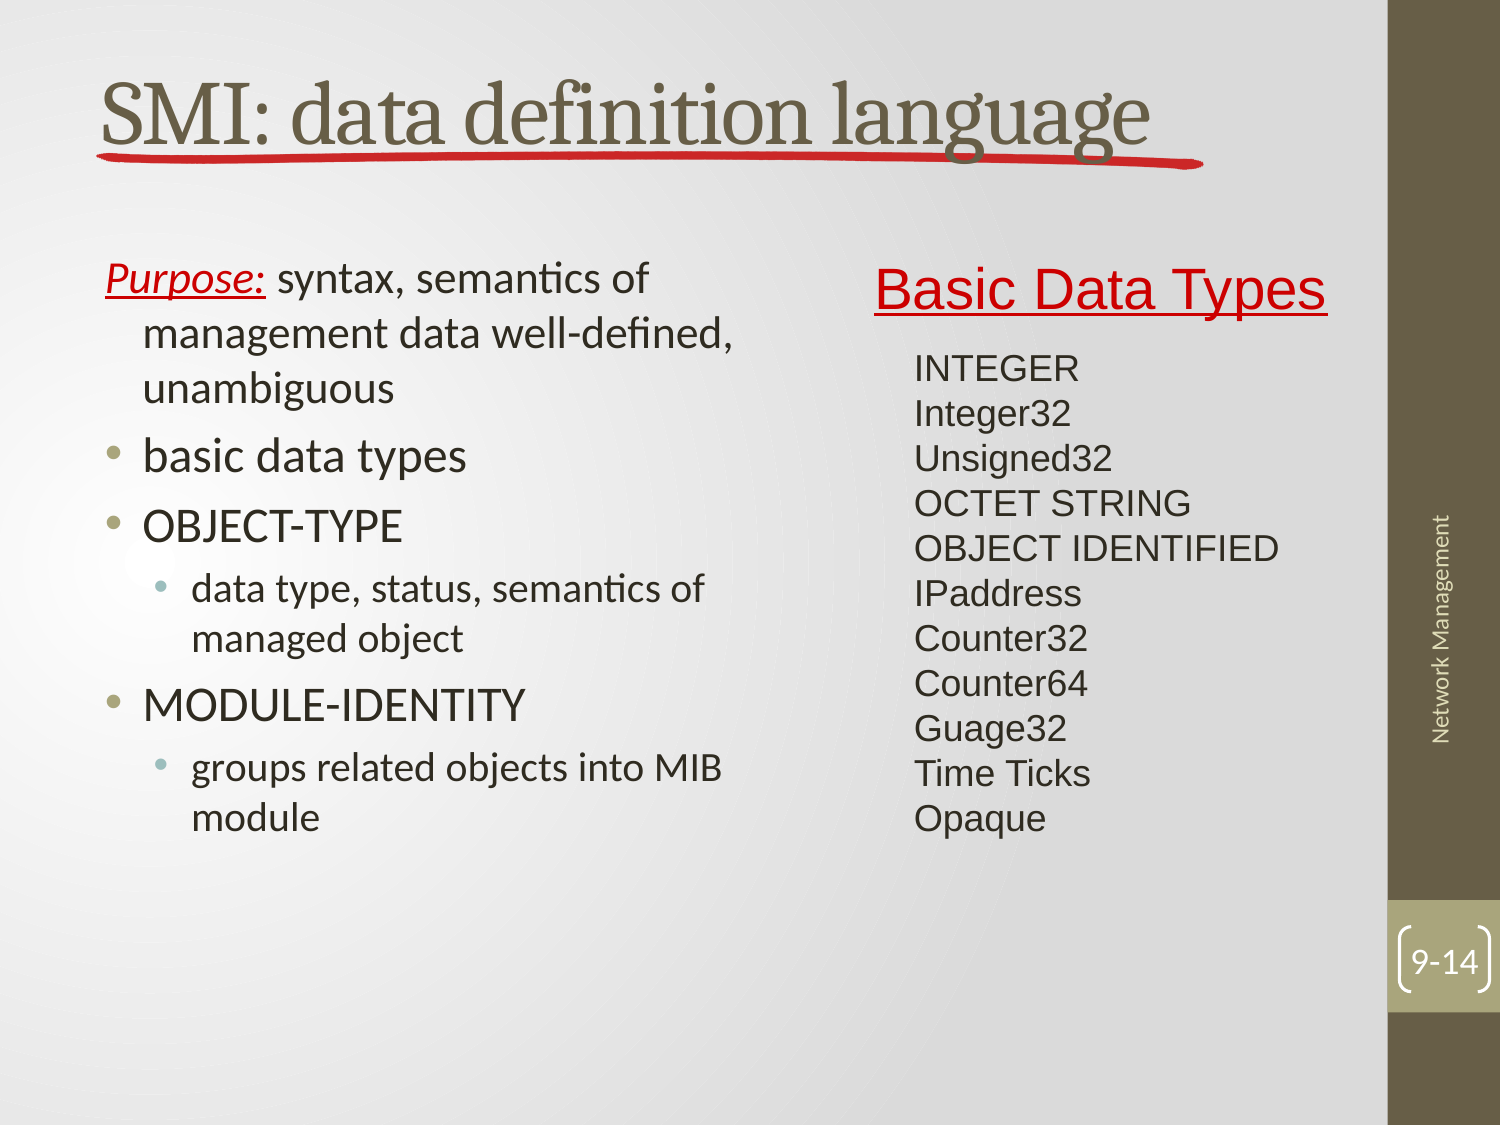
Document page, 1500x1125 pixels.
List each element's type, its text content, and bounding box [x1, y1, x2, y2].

title SMI: data definition language [87, 31, 1363, 184]
picture [90, 146, 1217, 176]
text_box Basic Data Types [859, 244, 1343, 329]
text_box INTEGER Integer32 Unsigned32 OCTET STRING OBJECT IDENTIFIED IPaddress Counter32 Counter64 Guage32 Time Ticks Opaque [899, 336, 1296, 847]
list Purpose: syntax, semantics of management data well-defined, unambiguous basic data types OBJECT-TYPE data type, status, semantics of managed object MODULE-IDENTITY groups related objects into MIB module [71, 240, 798, 1003]
slide_number 9-14 [1397, 925, 1492, 994]
footer Network Management [1408, 500, 1469, 889]
